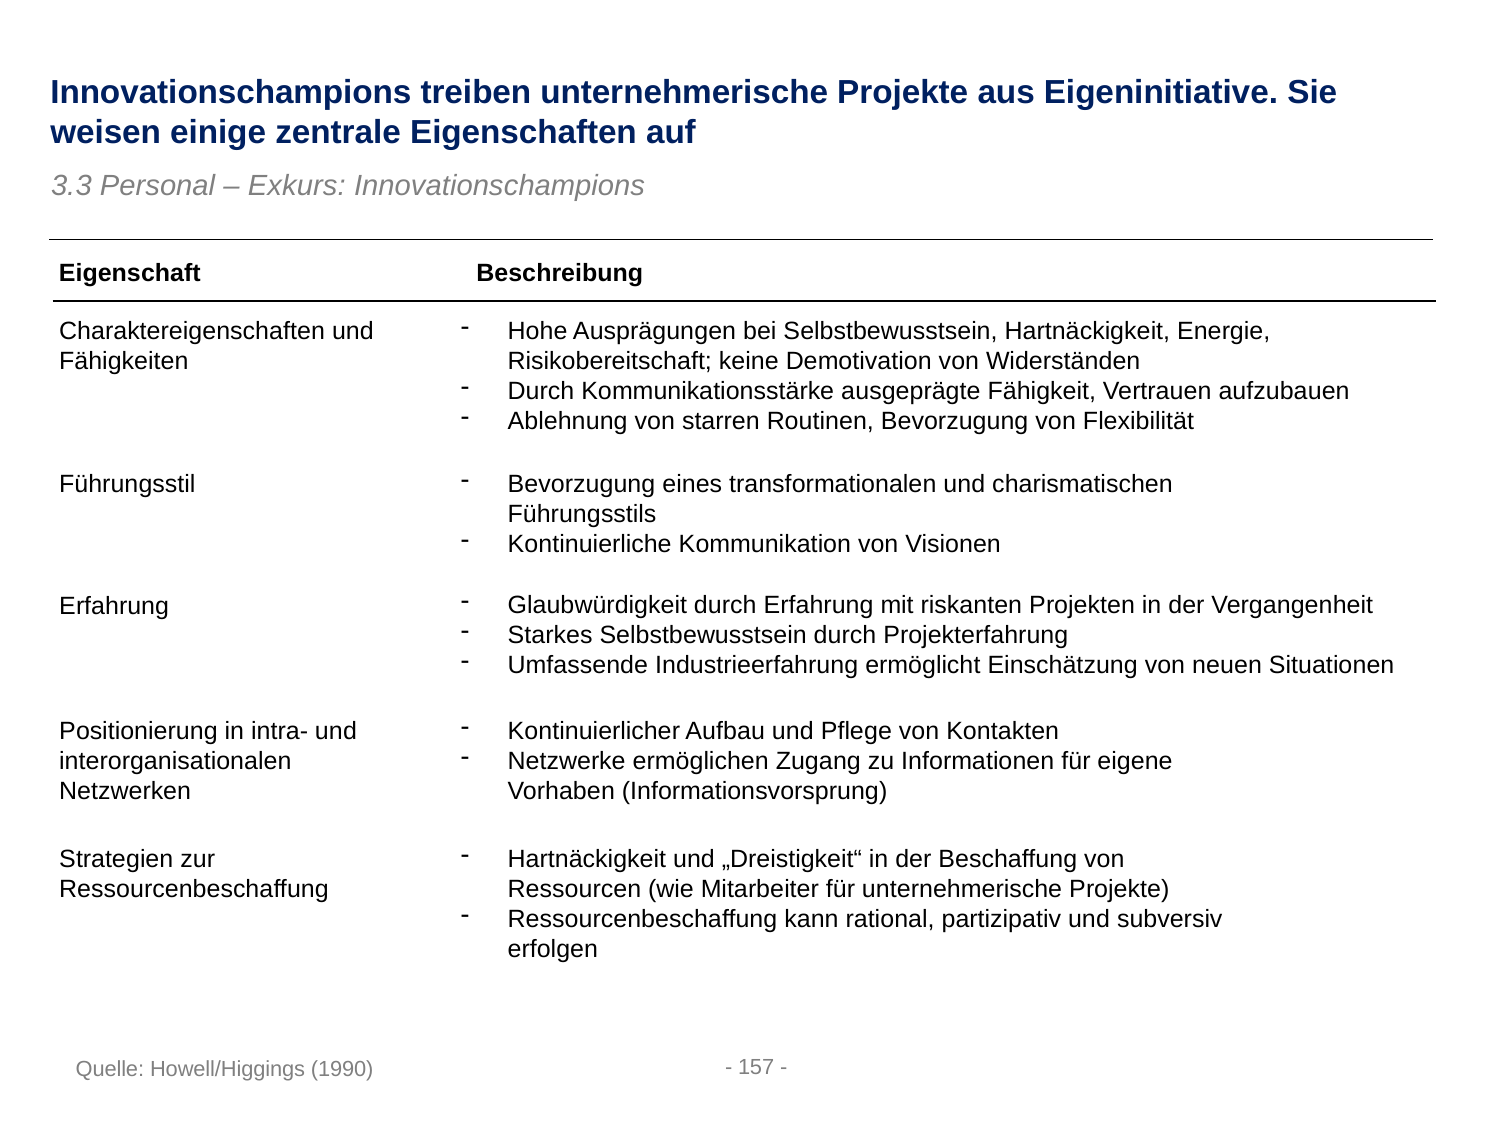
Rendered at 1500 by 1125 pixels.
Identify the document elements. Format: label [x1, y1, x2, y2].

text_box [35, 63, 1433, 158]
text_box [44, 707, 390, 812]
text_box [44, 581, 390, 627]
text_box [44, 248, 340, 294]
text_box [44, 307, 390, 382]
text_box [445, 581, 1500, 812]
text_box [454, 248, 750, 294]
slide_number [599, 1045, 913, 1093]
text_box [445, 307, 1422, 442]
text_box [60, 1046, 389, 1088]
text_box [445, 459, 1242, 565]
text_box [44, 459, 390, 505]
text_box [44, 834, 390, 910]
text_box [36, 159, 662, 209]
text_box [445, 834, 1242, 1000]
